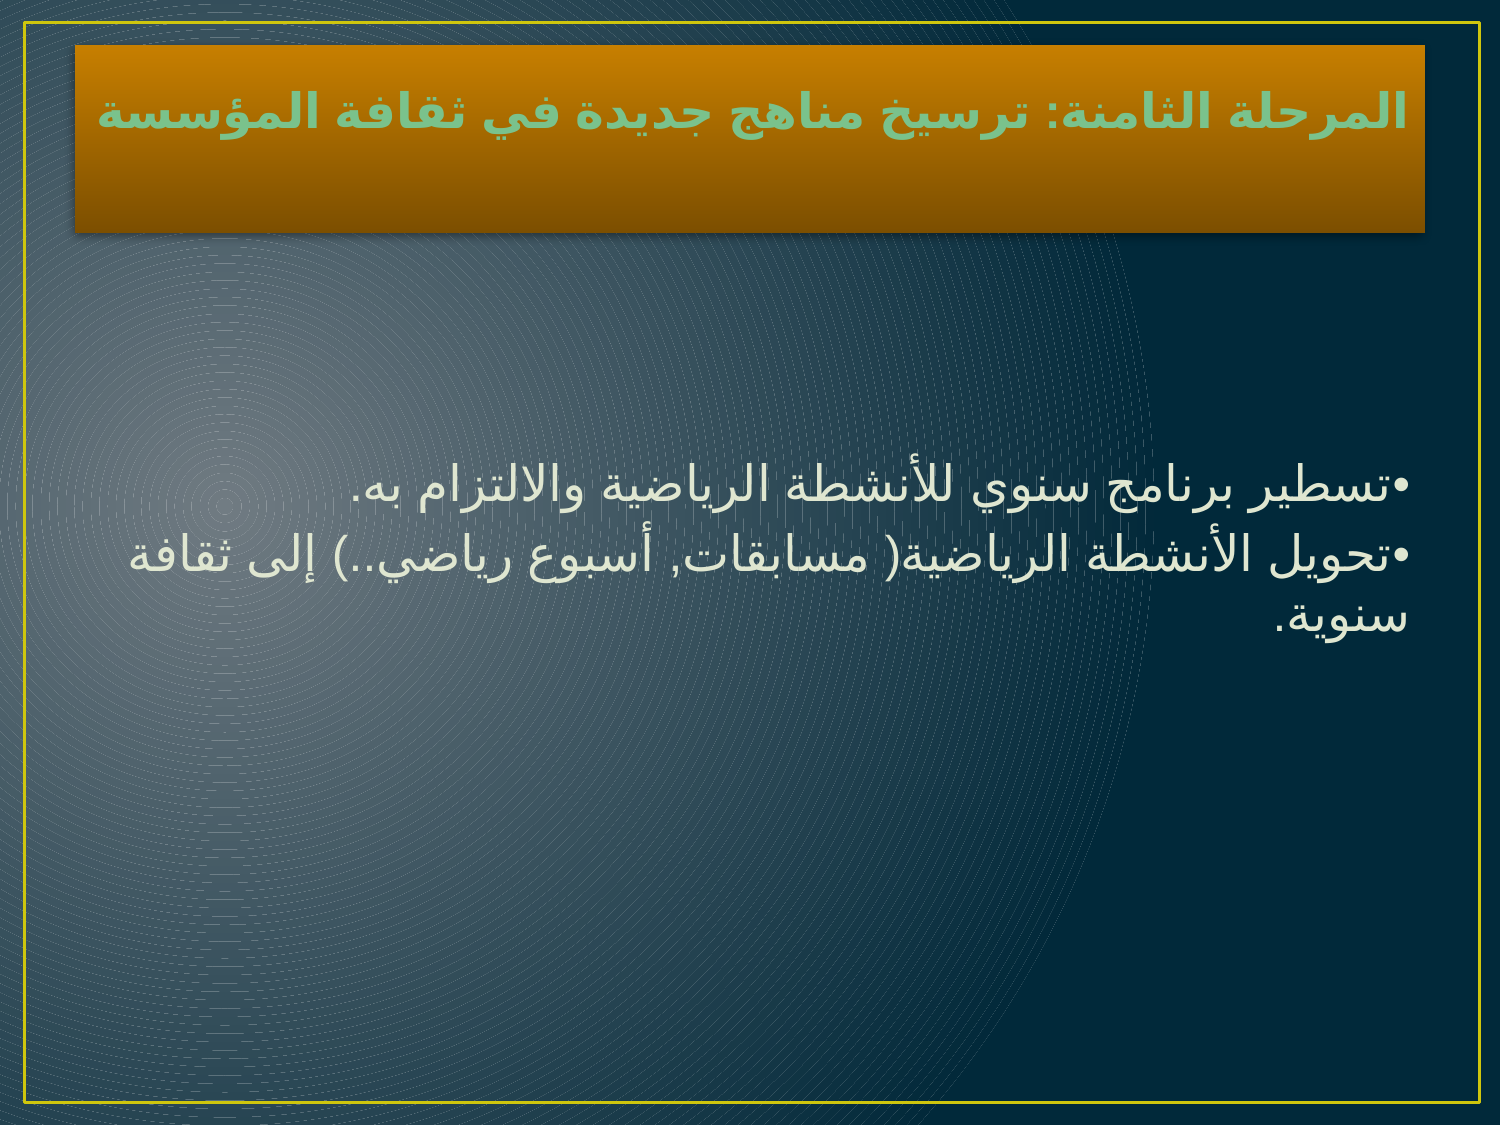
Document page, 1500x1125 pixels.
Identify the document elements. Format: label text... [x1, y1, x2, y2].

list • تسطير برنامج سنوي للأنشطة الرياضية والالتزام به. • تحويل الأنشطة الرياضية( مسابقات, أسبوع رياضي..) إلى ثقافة سنوية. [75, 444, 1425, 1005]
title المرحلة الثامنة: ترسيخ مناهج جديدة في ثقافة المؤسسة [75, 45, 1425, 233]
